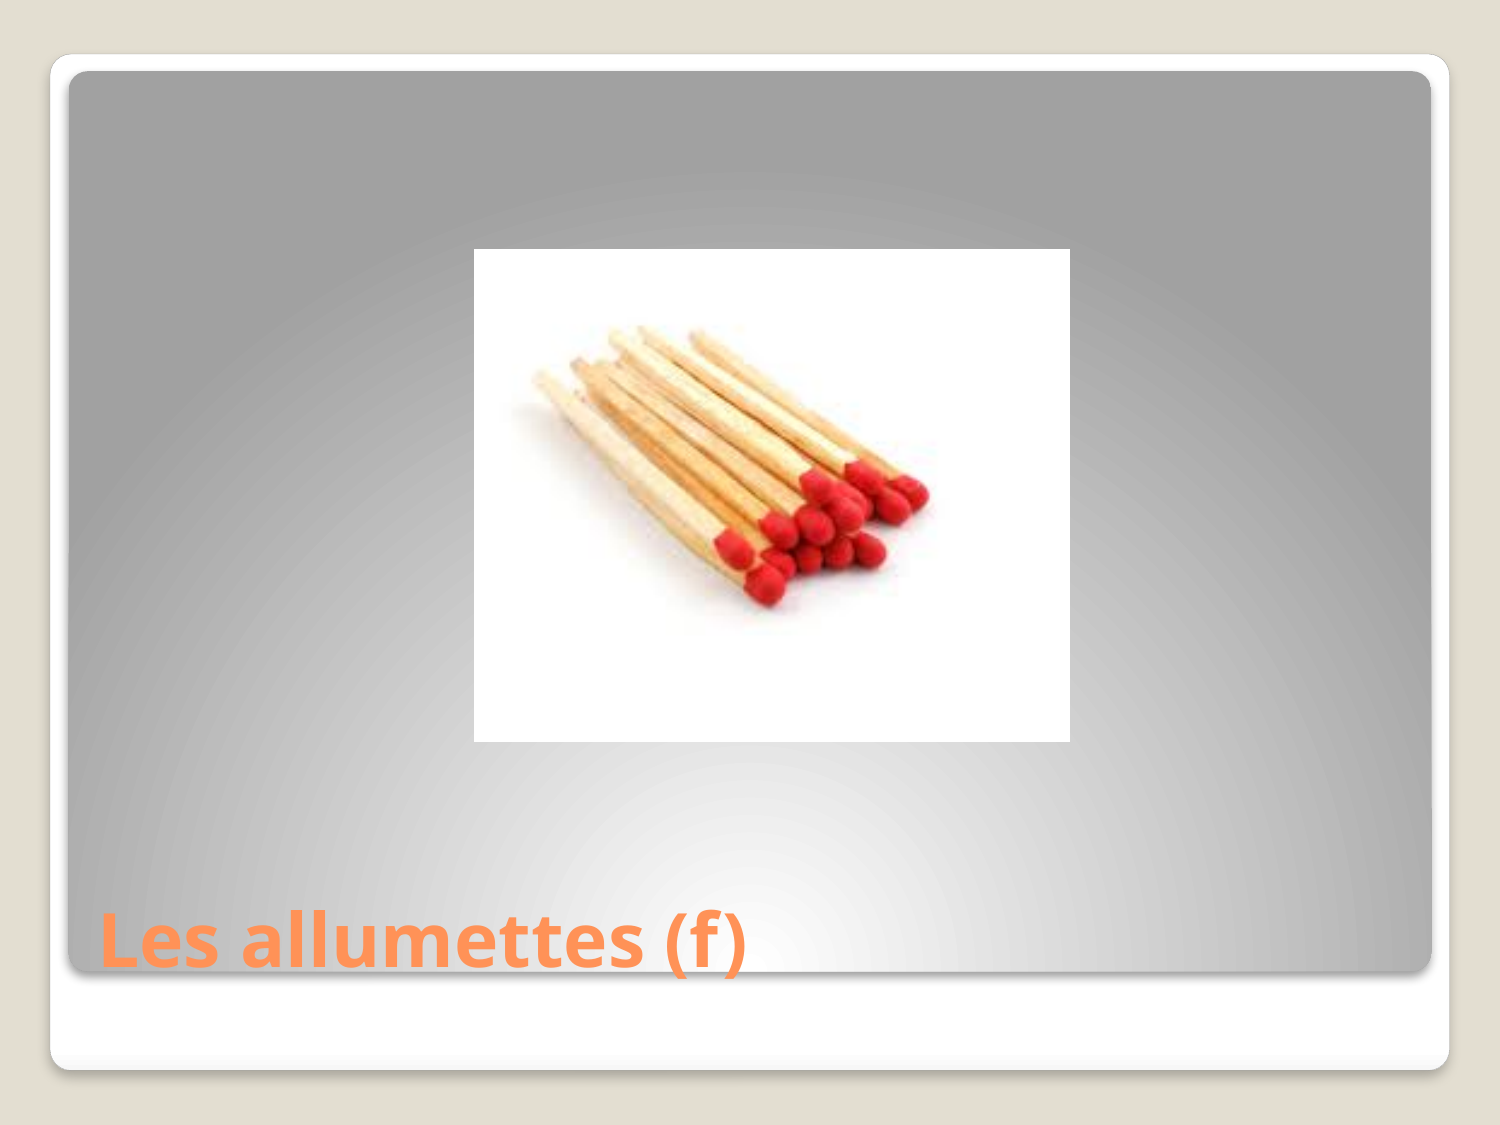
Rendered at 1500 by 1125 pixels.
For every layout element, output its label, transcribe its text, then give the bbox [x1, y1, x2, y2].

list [474, 249, 1071, 742]
title Les allumettes (f) [82, 817, 1425, 990]
